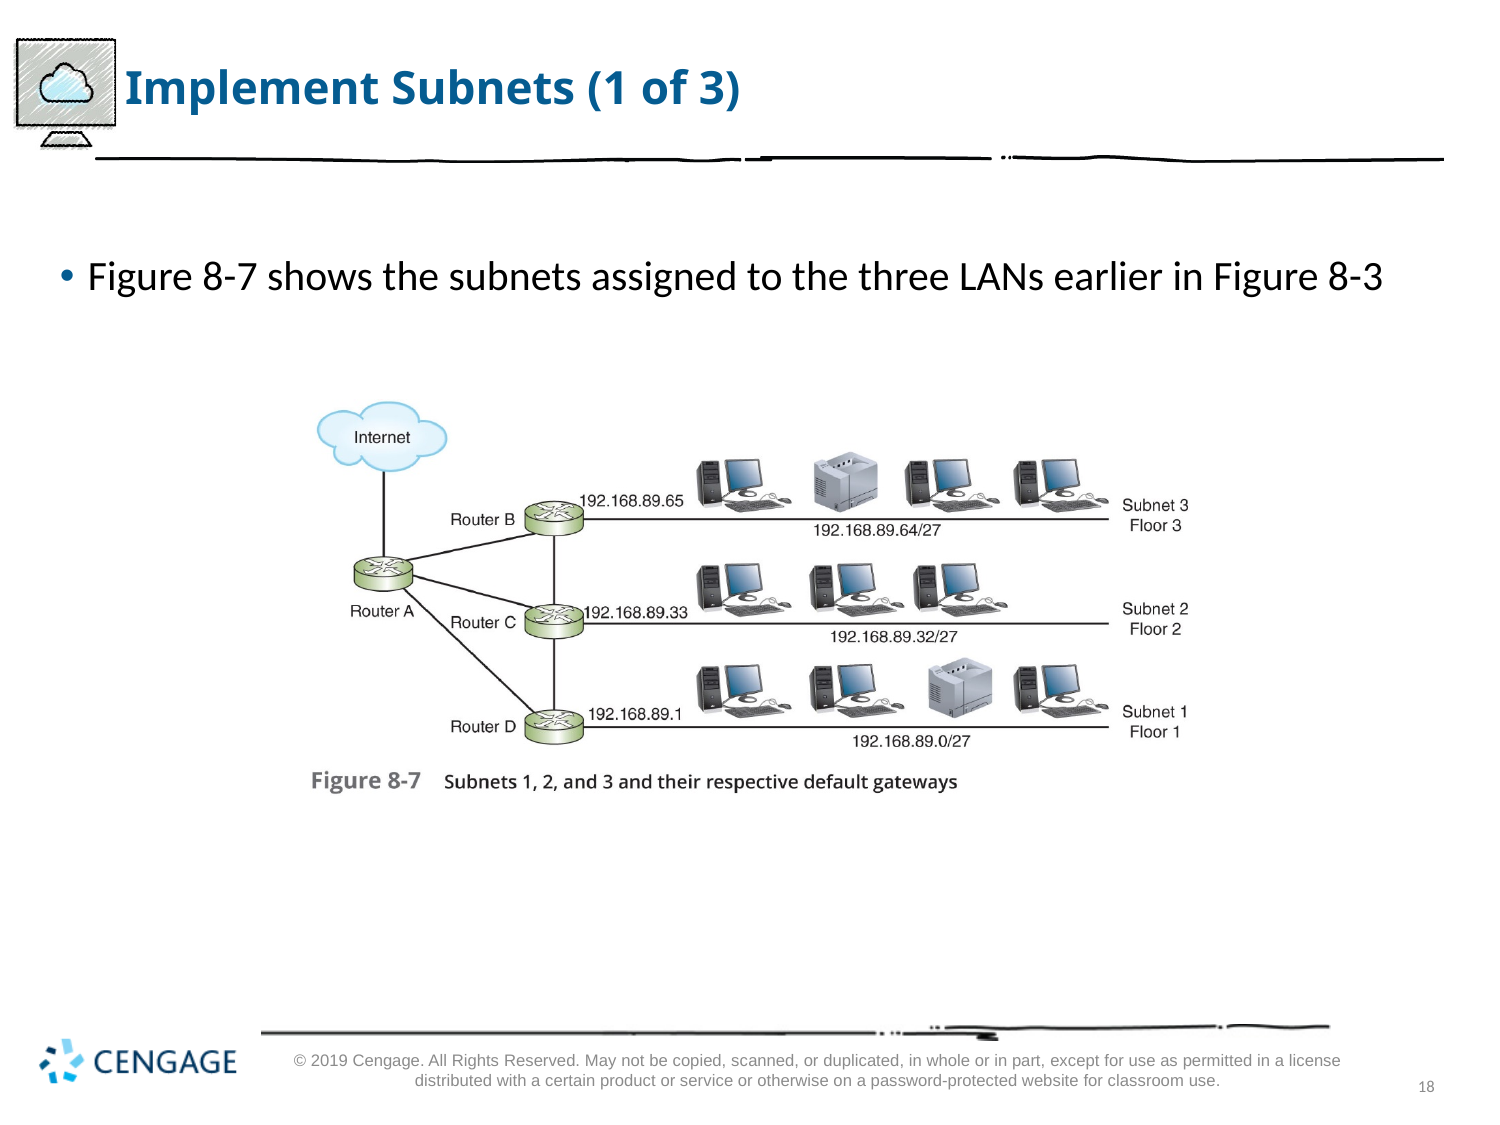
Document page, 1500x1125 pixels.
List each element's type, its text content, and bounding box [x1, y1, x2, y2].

list Figure 8-7 shows the subnets assigned to the three LANs earlier in Figure 8-3 [59, 252, 1441, 301]
picture [13, 36, 117, 151]
picture [19, 1025, 249, 1096]
title Implement Subnets (1 of 3) [125, 66, 1442, 116]
footer © 2019 Cengage. All Rights Reserved. May not be copied, scanned, or duplicated, in whole or in part, except for use as permitted in a license distributed with a certain product or service or otherwise on a password-protected website for classroom use. [262, 1050, 1375, 1091]
picture [95, 155, 1444, 163]
picture [310, 399, 1191, 796]
picture [261, 1024, 1331, 1041]
